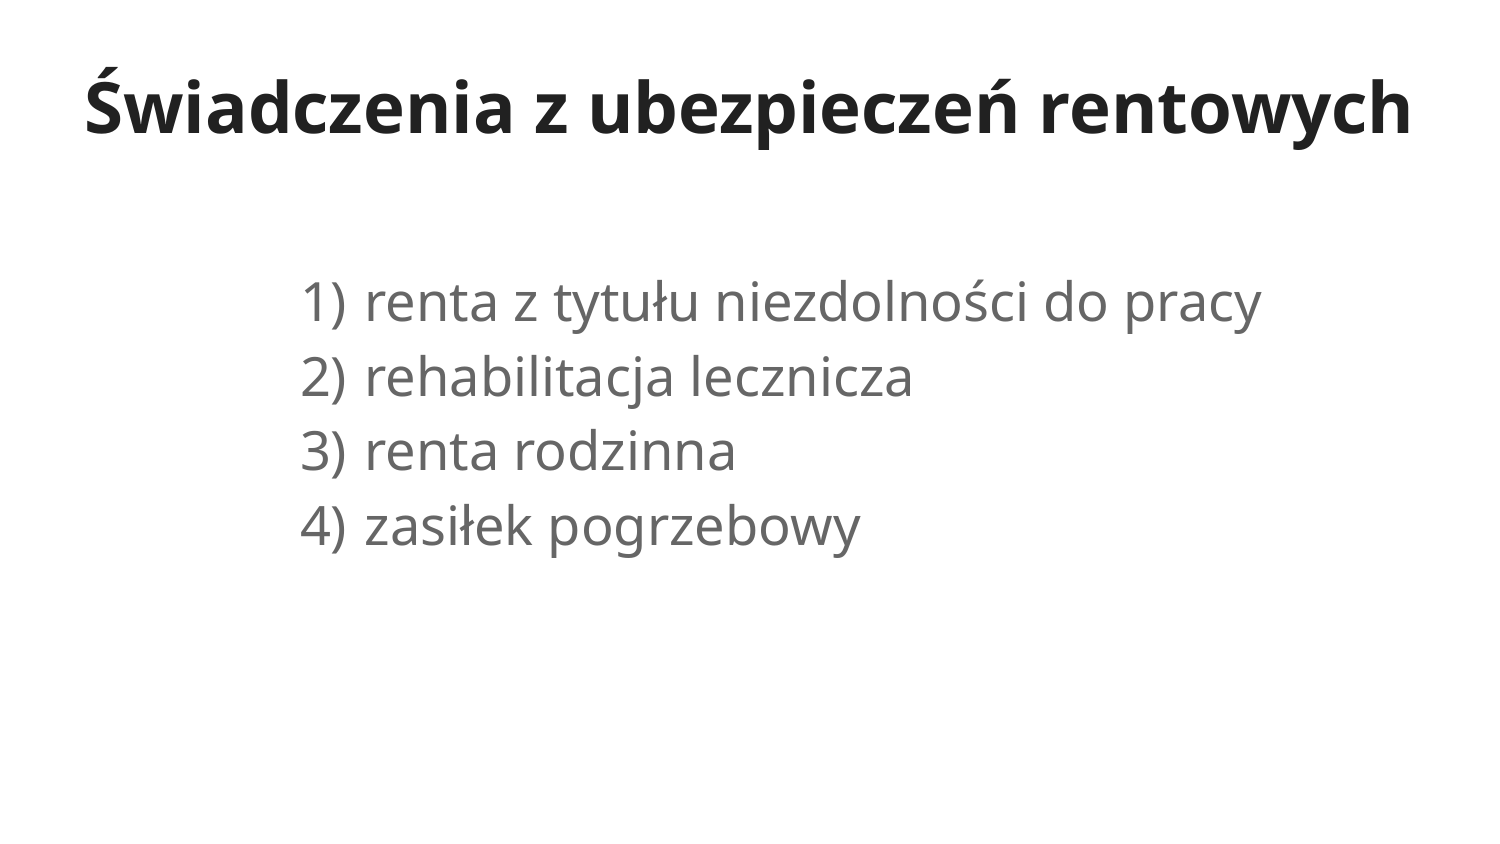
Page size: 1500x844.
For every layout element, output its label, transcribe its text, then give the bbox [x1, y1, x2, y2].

title Świadczenia z ubezpieczeń rentowych [51, 48, 1449, 180]
list renta z tytułu niezdolności do pracy rehabilitacja lecznicza renta rodzinna zasiłek pogrzebowy [274, 242, 1293, 750]
